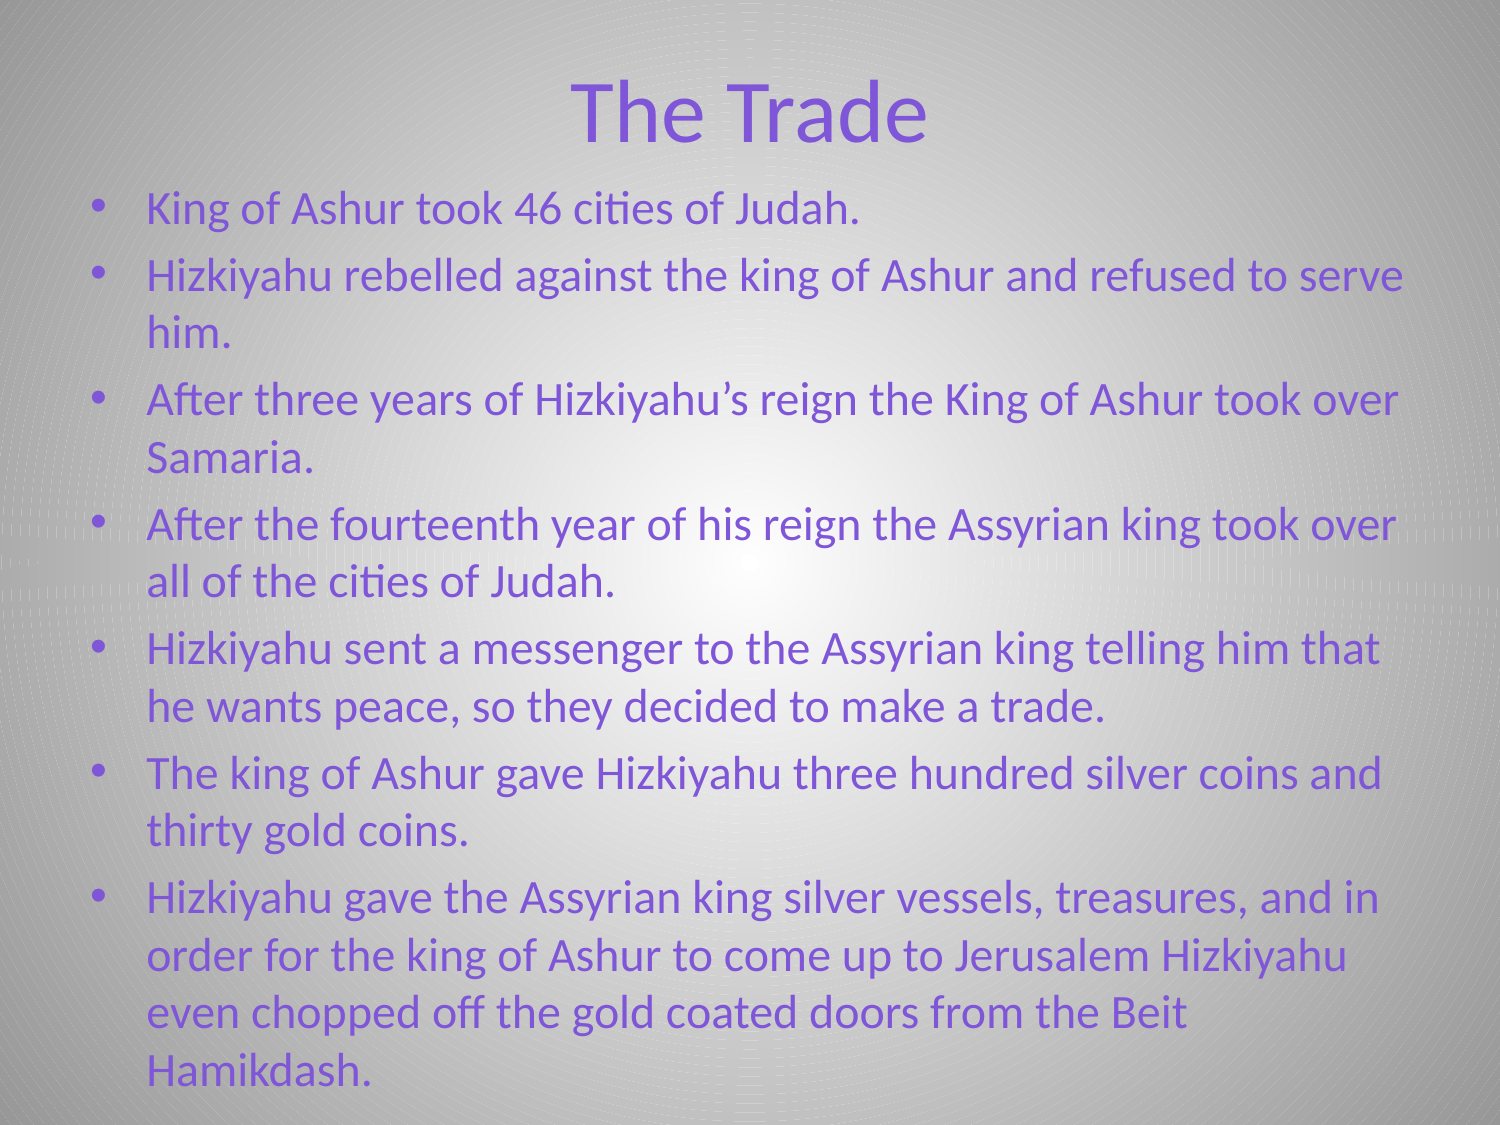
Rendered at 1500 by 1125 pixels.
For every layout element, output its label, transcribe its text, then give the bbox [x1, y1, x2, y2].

title The Trade [75, 45, 1425, 168]
list King of Ashur took 46 cities of Judah. Hizkiyahu rebelled against the king of Ashur and refused to serve him. After three years of Hizkiyahu’s reign the King of Ashur took over Samaria. After the fourteenth year of his reign the Assyrian king took over all of the cities of Judah. Hizkiyahu sent a messenger to the Assyrian king telling him that he wants peace, so they decided to make a trade. The king of Ashur gave Hizkiyahu three hundred silver coins and thirty gold coins. Hizkiyahu gave the Assyrian king silver vessels, treasures, and in order for the king of Ashur to come up to Jerusalem Hizkiyahu even chopped off the gold coated doors from the Beit Hamikdash. [75, 168, 1425, 1032]
